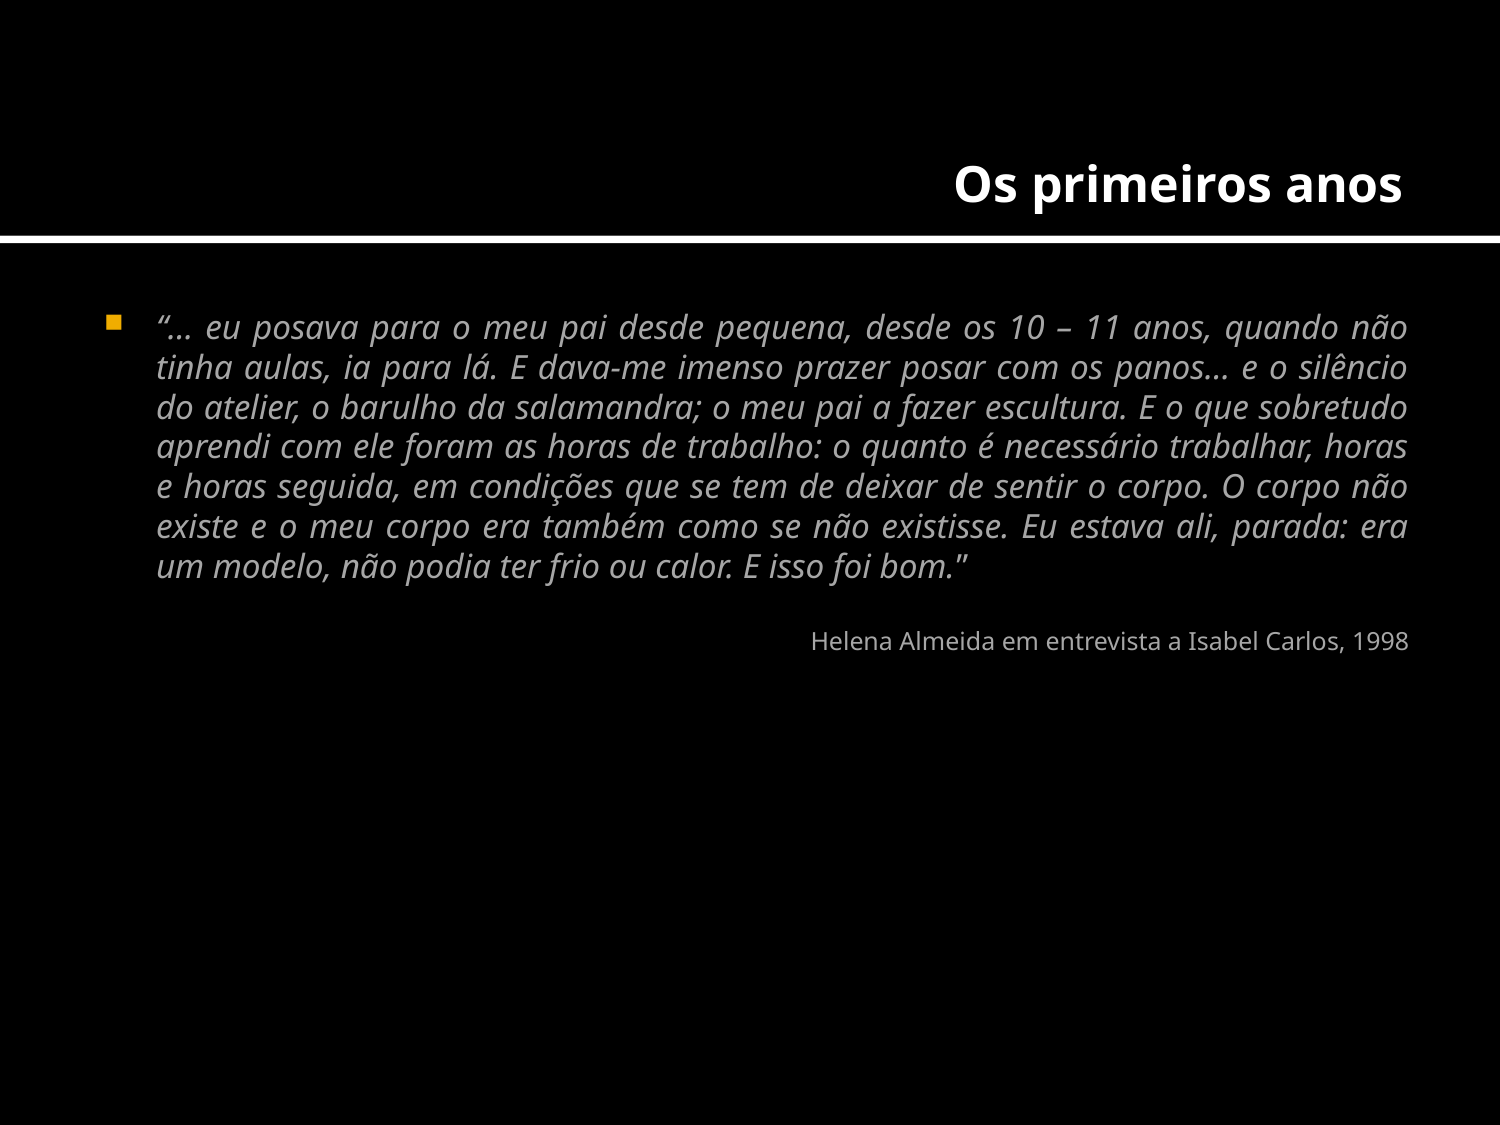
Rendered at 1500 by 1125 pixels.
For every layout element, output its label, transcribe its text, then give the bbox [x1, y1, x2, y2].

text_box Os primeiros anos [560, 125, 1412, 239]
list “… eu posava para o meu pai desde pequena, desde os 10 – 11 anos, quando não tinha aulas, ia para lá. E dava-me imenso prazer posar com os panos… e o silêncio do atelier, o barulho da salamandra; o meu pai a fazer escultura. E o que sobretudo aprendi com ele foram as horas de trabalho: o quanto é necessário trabalhar, horas e horas seguida, em condições que se tem de deixar de sentir o corpo. O corpo não existe e o meu corpo era também como se não existisse. Eu estava ali, parada: era um modelo, não podia ter frio ou calor. E isso foi bom.” Helena Almeida em entrevista a Isabel Carlos, 1998 [75, 291, 1425, 1050]
